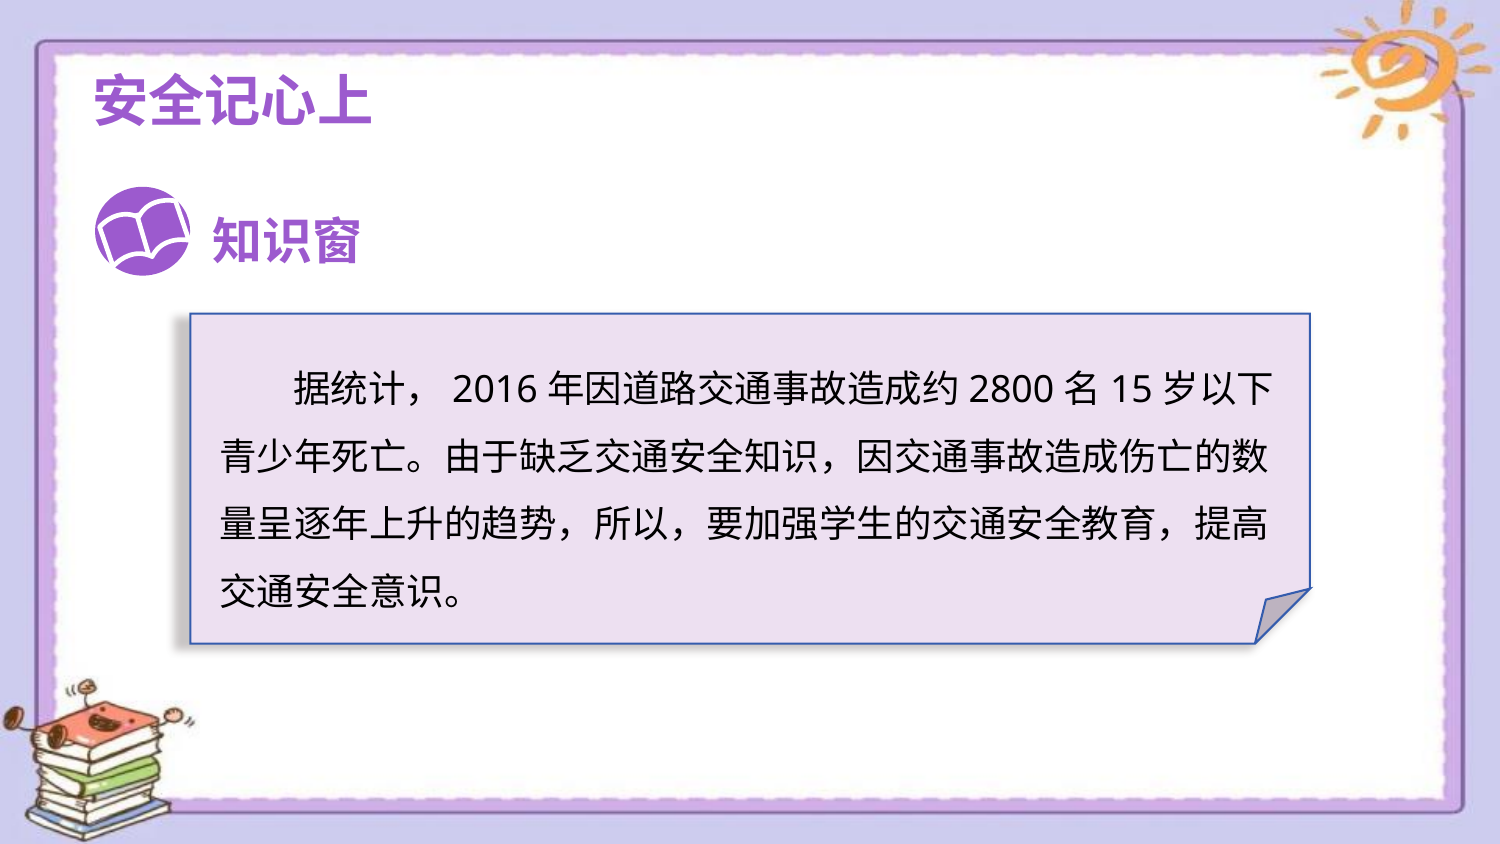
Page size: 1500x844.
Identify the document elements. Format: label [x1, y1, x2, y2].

list [0, 0, 1500, 844]
text_box [136, 213, 150, 257]
